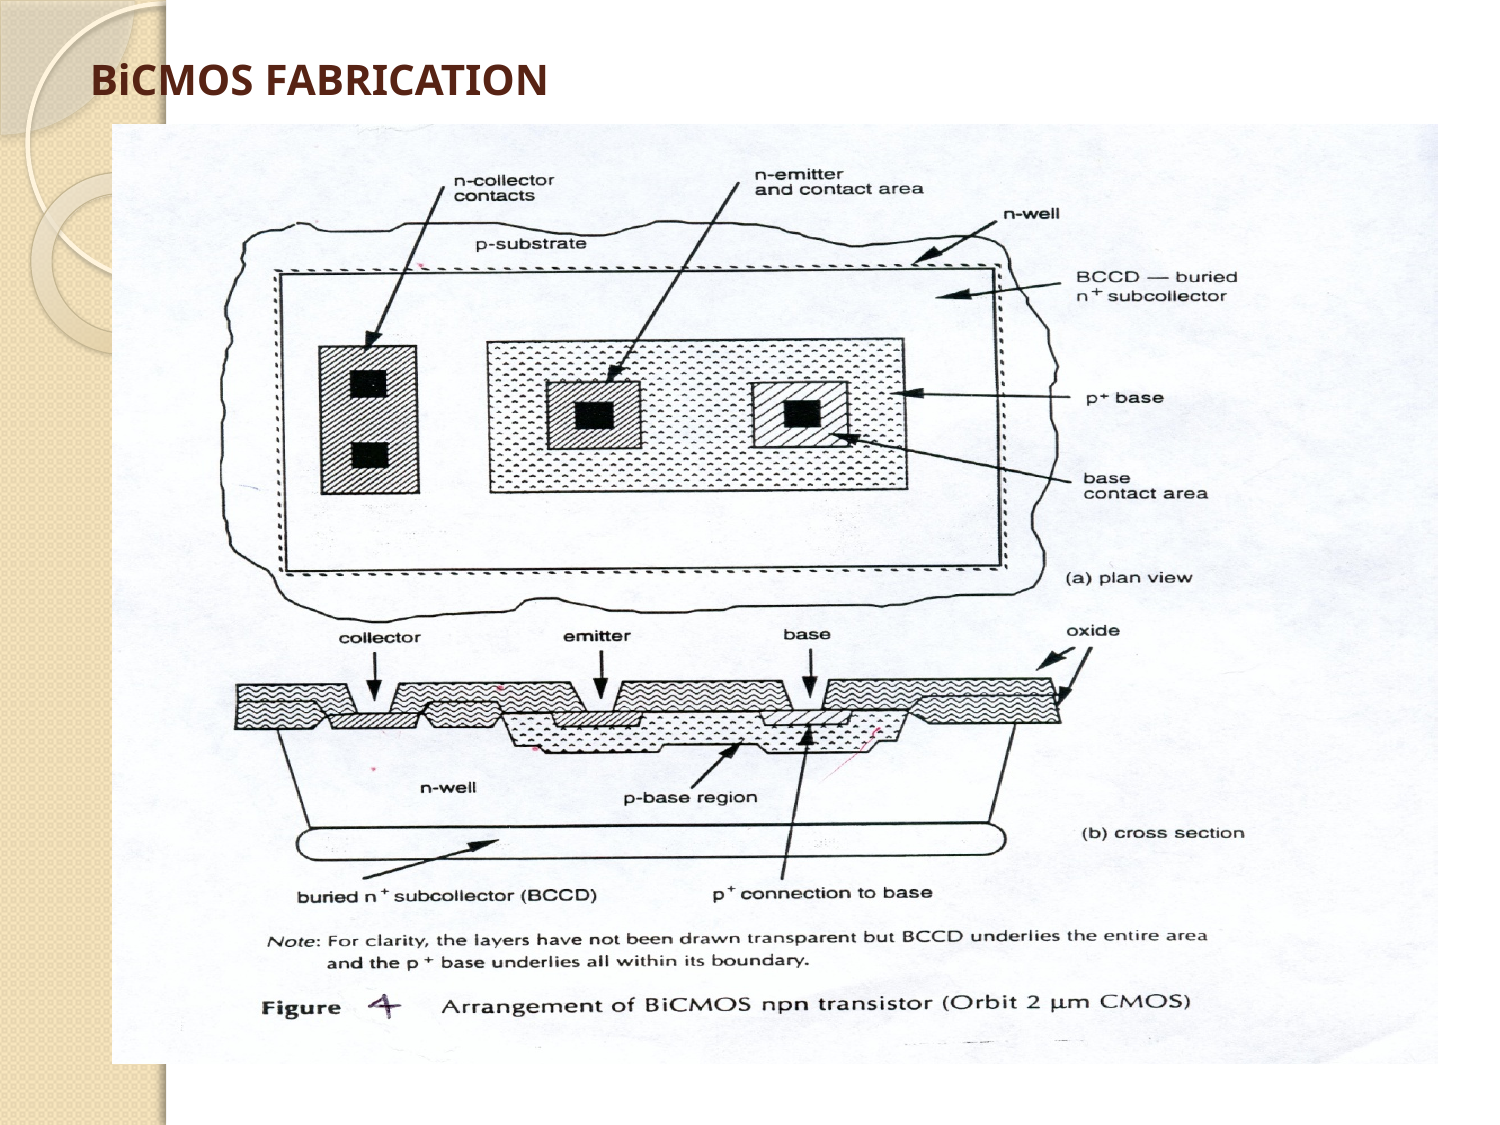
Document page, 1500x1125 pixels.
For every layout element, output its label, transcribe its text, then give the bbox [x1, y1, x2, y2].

title BiCMOS FABRICATION [75, 45, 1413, 163]
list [112, 124, 1438, 1064]
